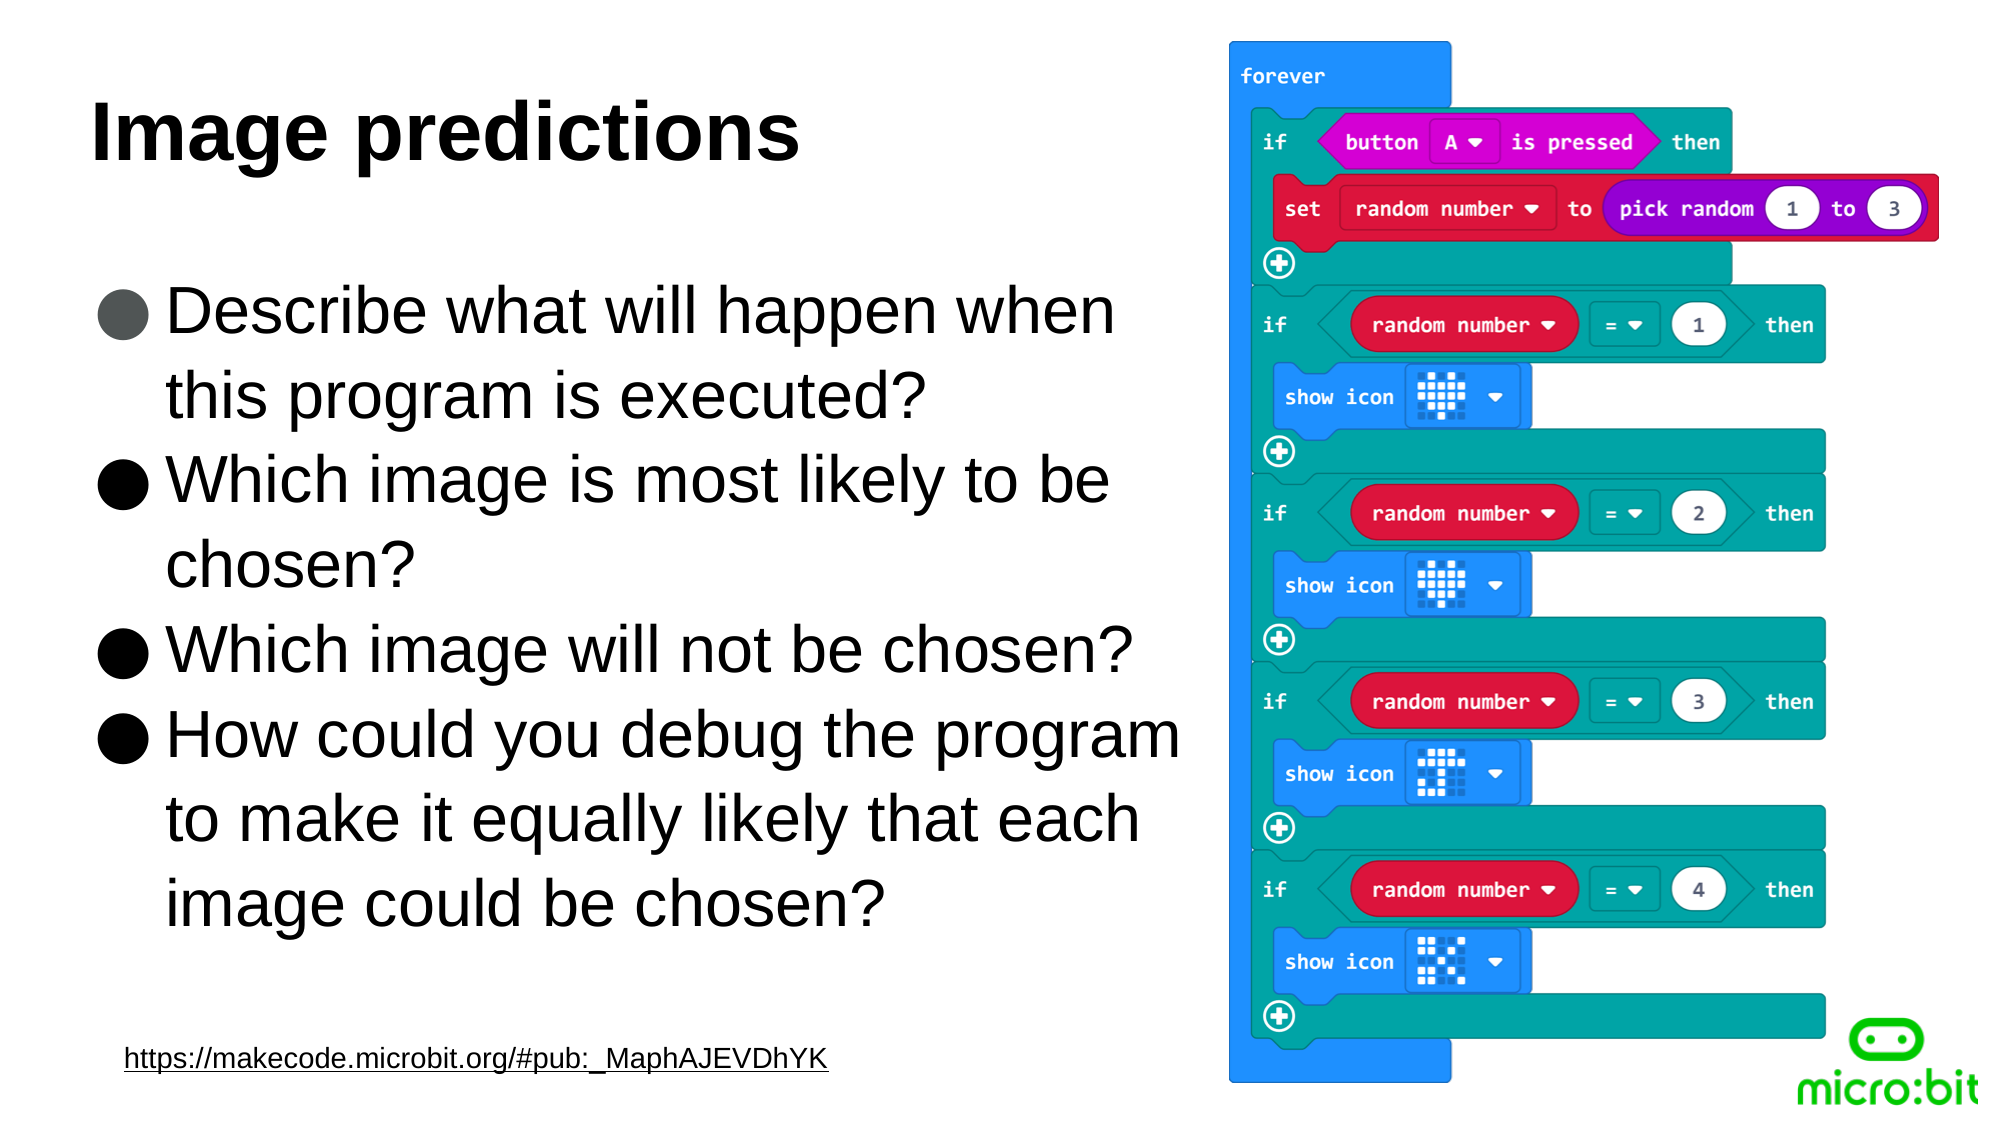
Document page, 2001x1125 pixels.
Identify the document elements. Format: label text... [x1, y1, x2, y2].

text_box https://makecode.microbit.org/#pub:_MaphAJEVDhYK [109, 1032, 853, 1083]
picture [1229, 41, 1978, 1106]
text_box Image predictions Describe what will happen when this program is executed? Which image is most likely to be chosen? Which image will not be chosen? How could you debug the program to make it equally likely that each image could be chosen? [75, 63, 1224, 887]
